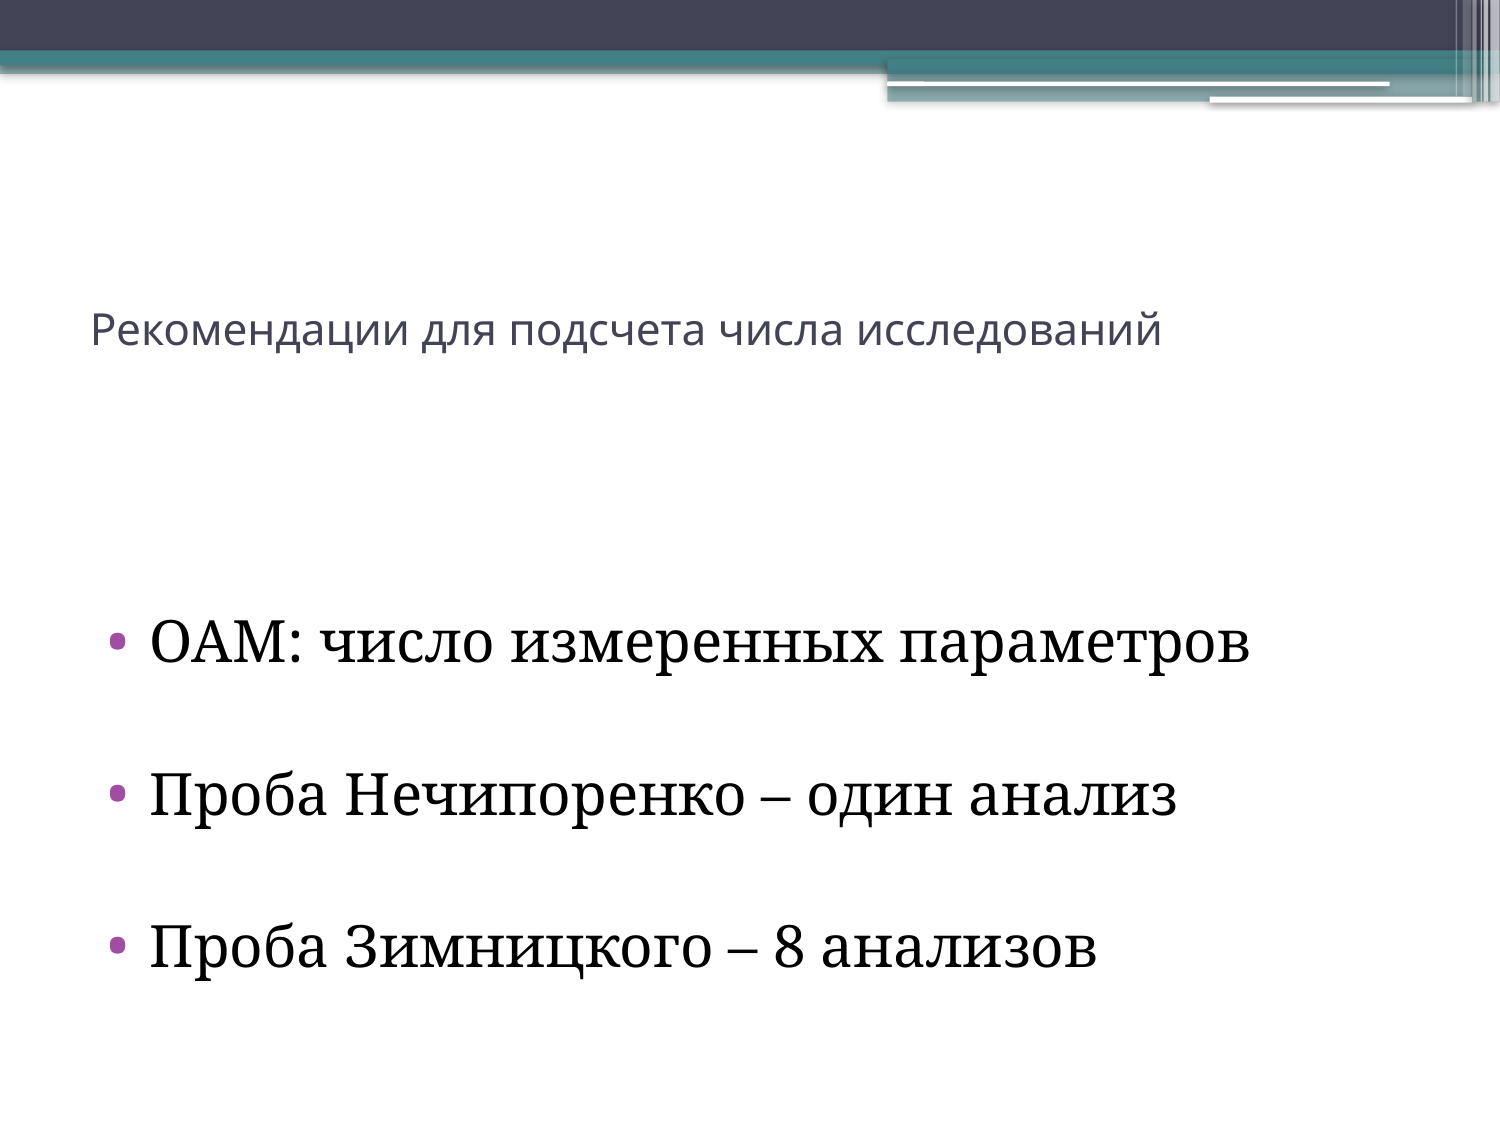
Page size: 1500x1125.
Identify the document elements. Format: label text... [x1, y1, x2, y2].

title Рекомендации для подсчета числа исследований [75, 187, 1425, 363]
list ОАМ: число измеренных параметров Проба Нечипоренко – один анализ Проба Зимницкого – 8 анализов [75, 368, 1425, 1079]
